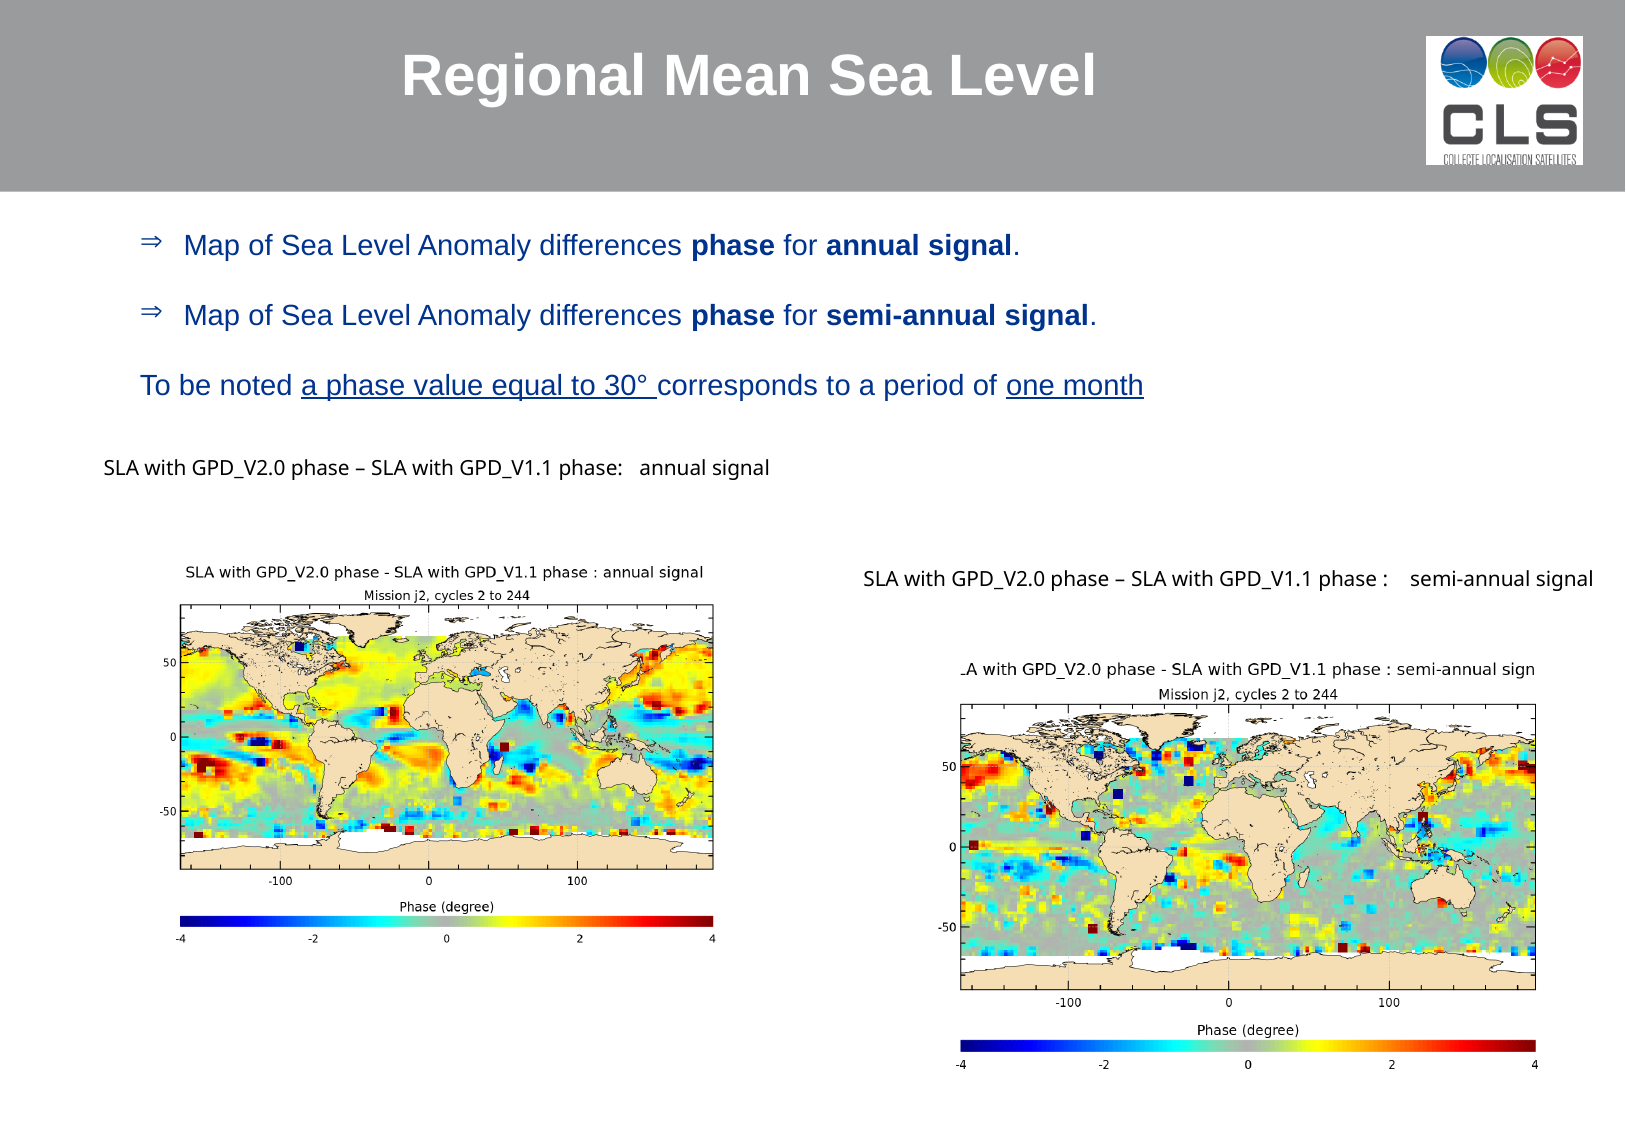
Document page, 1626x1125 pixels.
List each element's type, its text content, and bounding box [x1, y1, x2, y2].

picture [1426, 36, 1583, 165]
text_box SLA with GPD_V2.0 phase – SLA with GPD_V1.1 phase: annual signal [48, 447, 826, 488]
text_box Regional Mean Sea Level [386, 40, 1162, 119]
text_box SLA with GPD_V2.0 phase – SLA with GPD_V1.1 phase : semi-annual signal [840, 558, 1618, 599]
text_box Map of Sea Level Anomaly differences phase for annual signal. Map of Sea Level Anomaly differences phase for semi-annual signal. To be noted a phase value equal to 30° corresponds to a period of one month [125, 219, 1515, 409]
picture [115, 547, 744, 966]
picture [890, 642, 1569, 1094]
